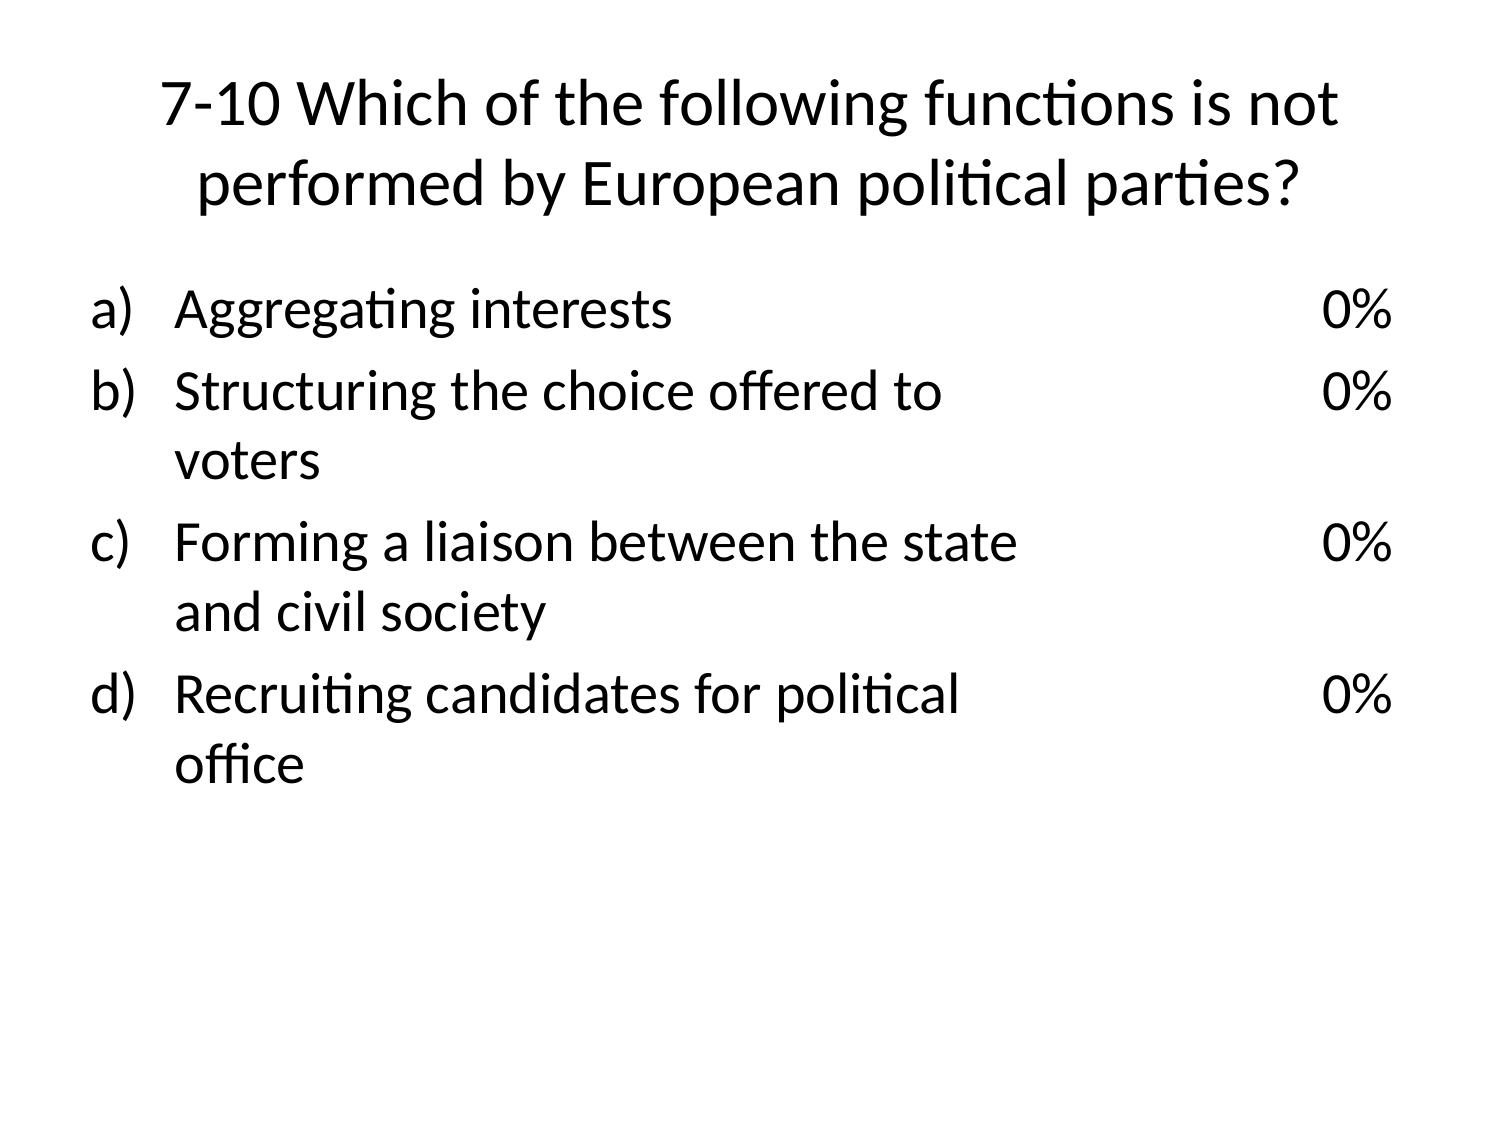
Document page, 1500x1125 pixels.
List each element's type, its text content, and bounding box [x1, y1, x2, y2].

list 0% 0% 0% 0% [1124, 262, 1409, 1006]
list Aggregating interests Structuring the choice offered to voters Forming a liaison between the state and civil society Recruiting candidates for political office [74, 262, 1117, 816]
title 7-10 Which of the following functions is not performed by European political parties? [74, 37, 1426, 241]
